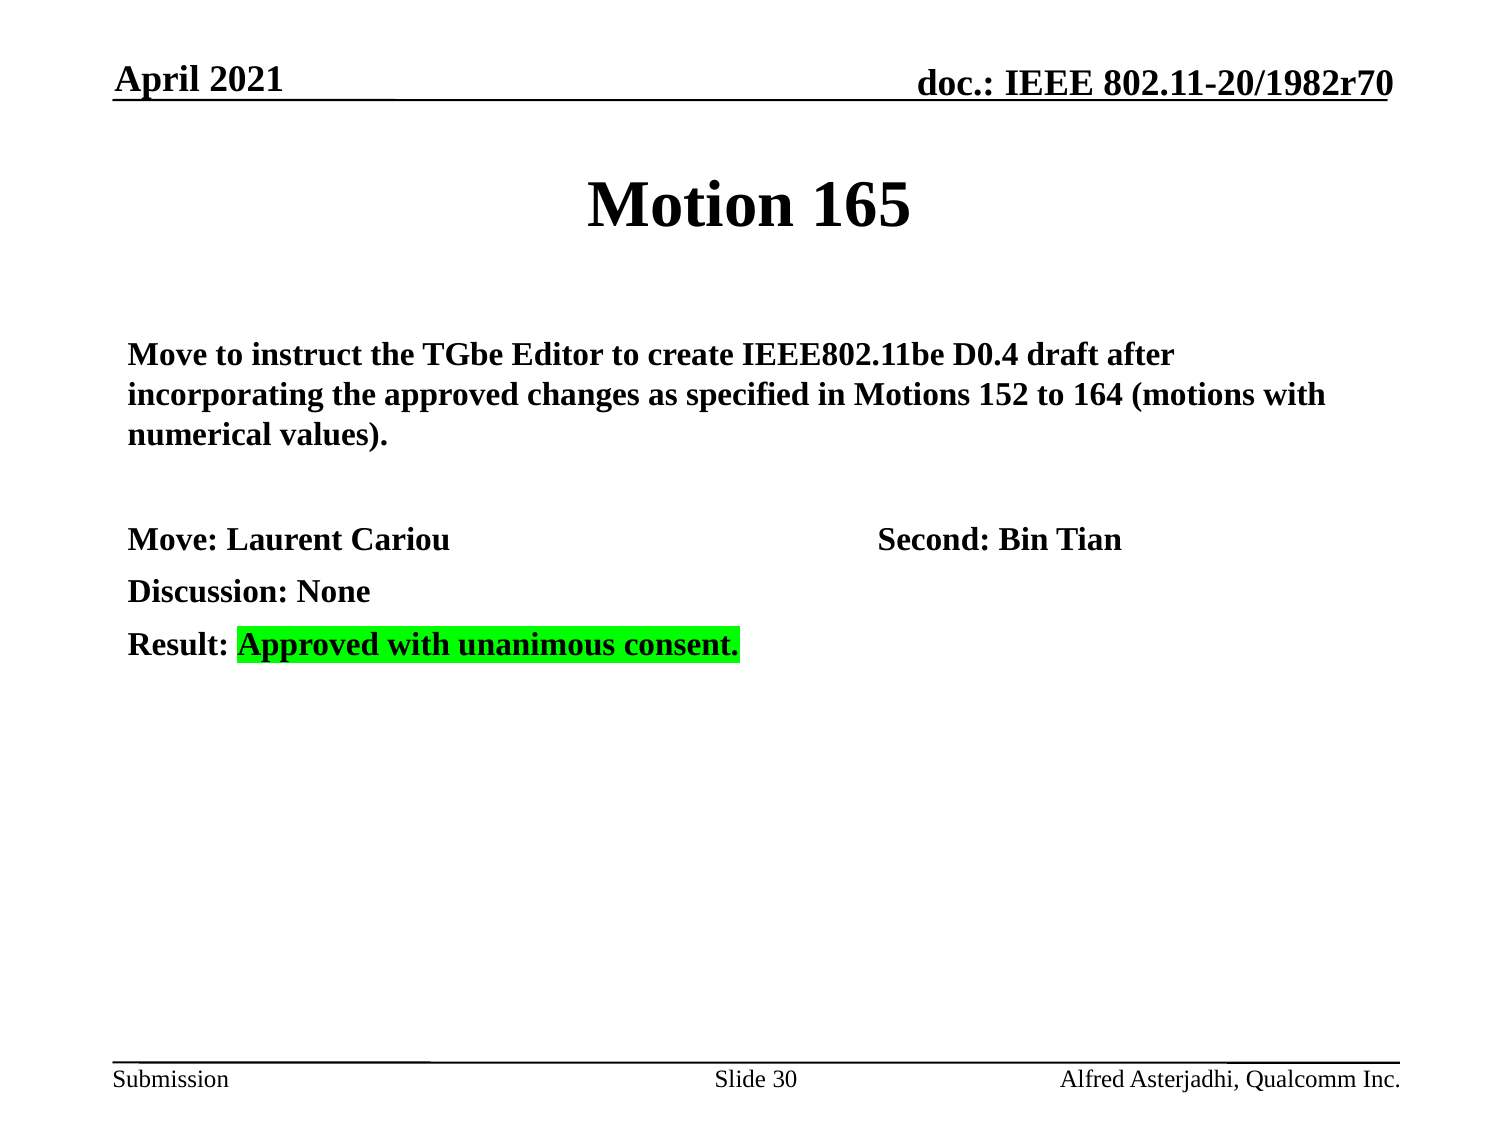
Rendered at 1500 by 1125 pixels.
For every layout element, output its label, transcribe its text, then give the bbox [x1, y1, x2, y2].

footer Alfred Asterjadhi, Qualcomm Inc. [878, 1061, 1402, 1093]
title Motion 165 [112, 112, 1388, 288]
slide_number Slide 30 [712, 1061, 800, 1123]
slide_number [114, 54, 423, 100]
list Move to instruct the TGbe Editor to create IEEE802.11be D0.4 draft after incorporating the approved changes as specified in Motions 152 to 164 (motions with numerical values). Move: Laurent Cariou Second: Bin Tian Discussion: None Result: Approved with unanimous consent. [112, 324, 1388, 1000]
